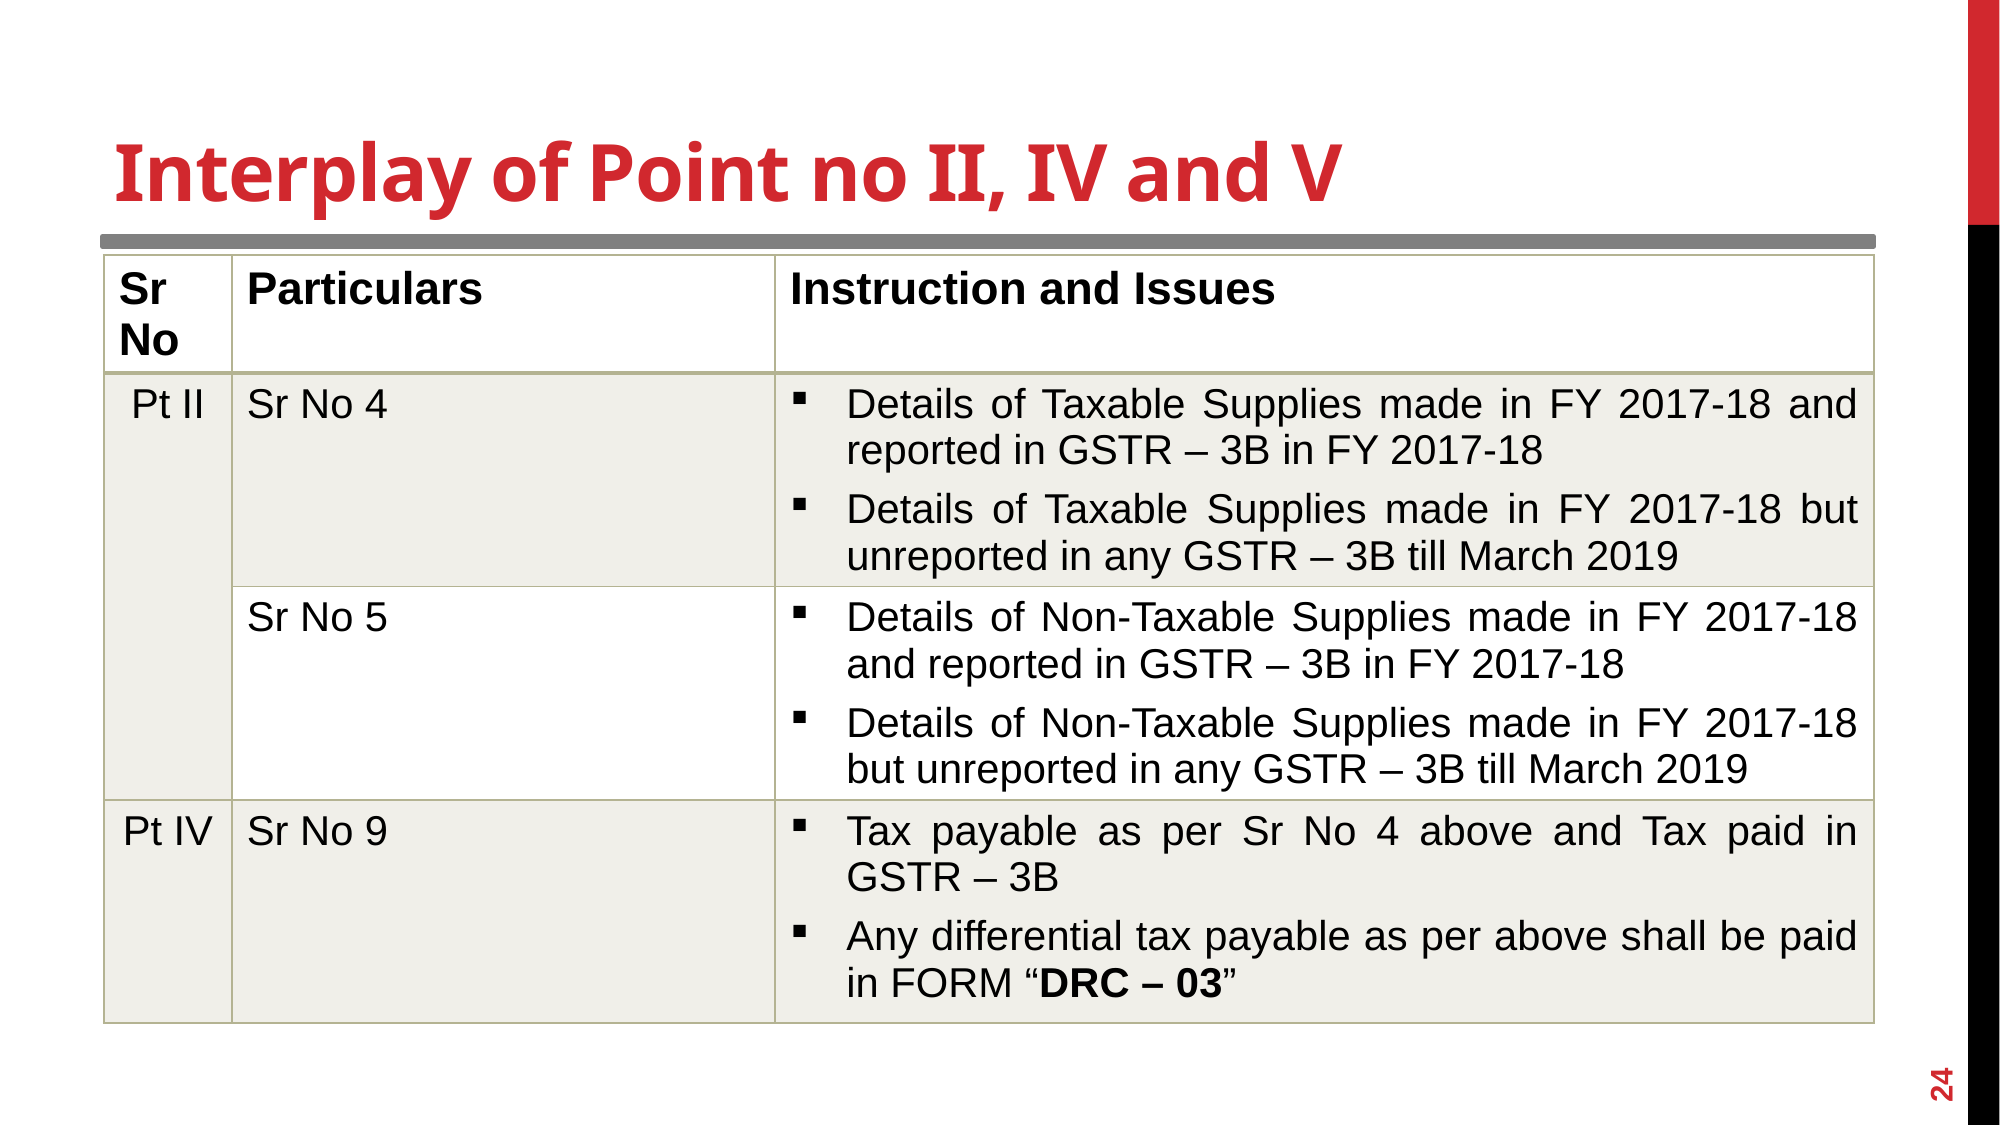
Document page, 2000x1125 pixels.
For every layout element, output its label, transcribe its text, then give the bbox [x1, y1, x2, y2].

slide_number 24 [1909, 1025, 1971, 1118]
title Interplay of Point no II, IV and V [99, 25, 1874, 225]
table_header Instruction and Issues [776, 256, 1873, 371]
table_header Sr No [105, 256, 231, 371]
table_cell Pt II [105, 375, 231, 799]
table_cell Tax payable as per Sr No 4 above and Tax paid in GSTR – 3B Any differential tax payable as per above shall be paid in FORM “DRC – 03” [776, 801, 1873, 1022]
table_cell Details of Taxable Supplies made in FY 2017-18 and reported in GSTR – 3B in FY 2017-18 Details of Taxable Supplies made in FY 2017-18 but unreported in any GSTR – 3B till March 2019 [776, 375, 1873, 586]
table_cell Details of Non-Taxable Supplies made in FY 2017-18 and reported in GSTR – 3B in FY 2017-18 Details of Non-Taxable Supplies made in FY 2017-18 but unreported in any GSTR – 3B till March 2019 [776, 587, 1873, 799]
table_cell Sr No 5 [233, 587, 774, 799]
table_cell Sr No 4 [233, 375, 774, 586]
table_header Particulars [233, 256, 774, 371]
table_cell Pt IV [105, 801, 231, 1022]
table_cell Sr No 9 [233, 801, 774, 1022]
